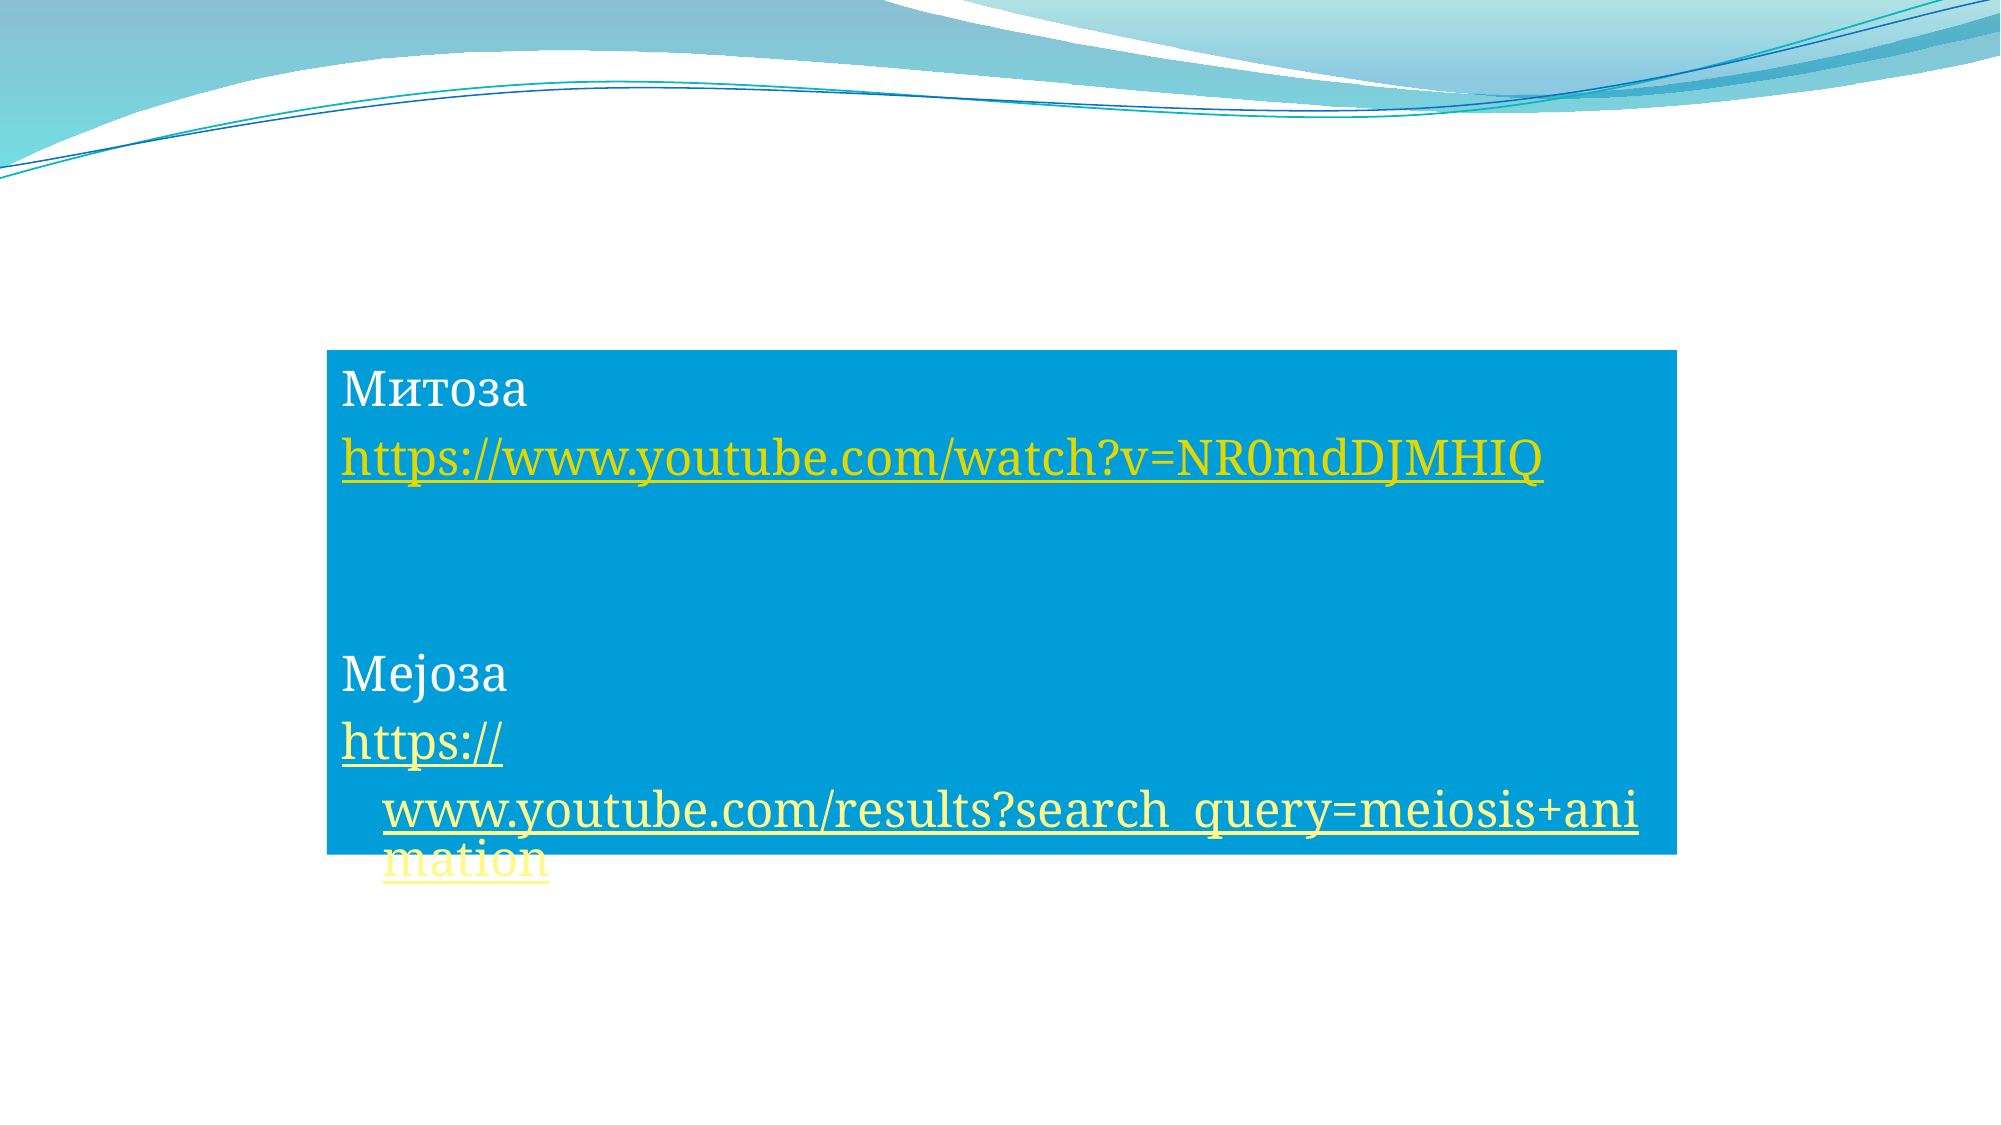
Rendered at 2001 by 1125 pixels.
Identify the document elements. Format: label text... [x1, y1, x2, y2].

list Митоза https://www.youtube.com/watch?v=NR0mdDJMHIQ Мејоза https://www.youtube.com/results?search_query=meiosis+animation [326, 350, 1677, 855]
